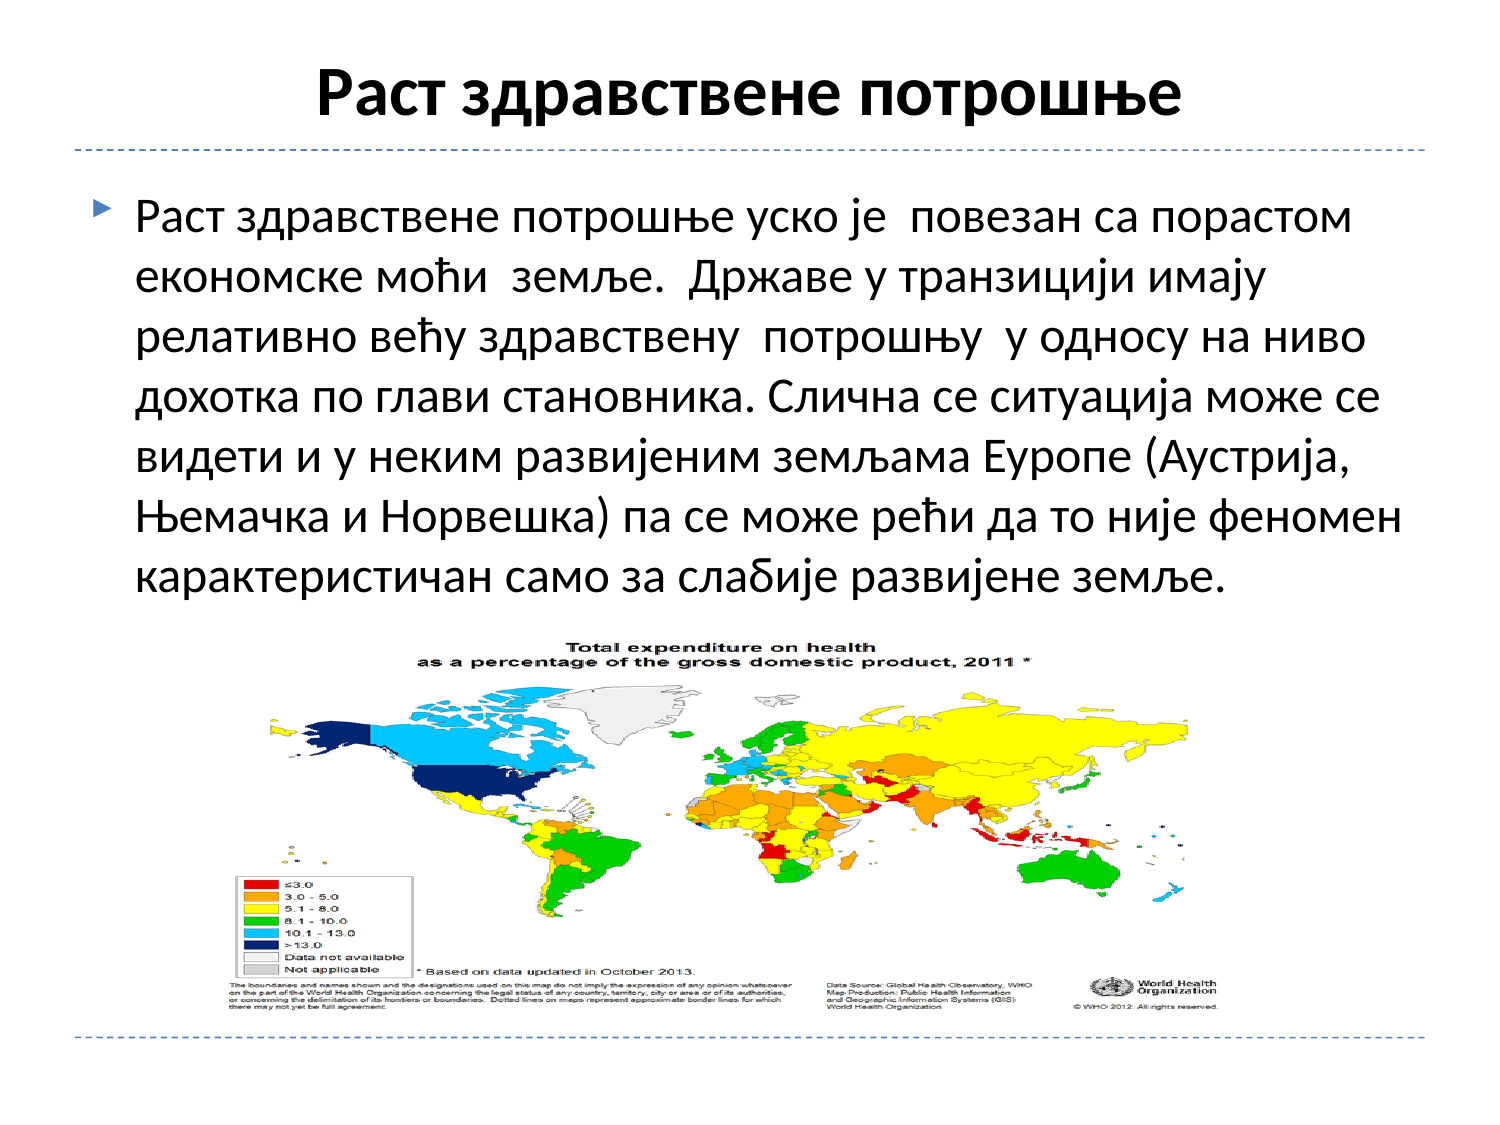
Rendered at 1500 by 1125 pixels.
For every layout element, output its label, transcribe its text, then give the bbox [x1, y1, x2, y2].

list Раст здравствене потрошње уско је повезан са порастом економске моћи земље. Државе у транзицији имају релативно већу здравствену потрошњу у односу на ниво дохотка по глави становника. Слична се ситуација може се видети и у неким развијеним земљама Еуропе (Аустрија, Њемачка и Норвешка) па се може рећи да то није феномен карактеристичан само за слабије развијене земље. [74, 174, 1426, 1038]
picture [182, 633, 1306, 1012]
title Раст здравствене потрошње [74, 12, 1426, 138]
